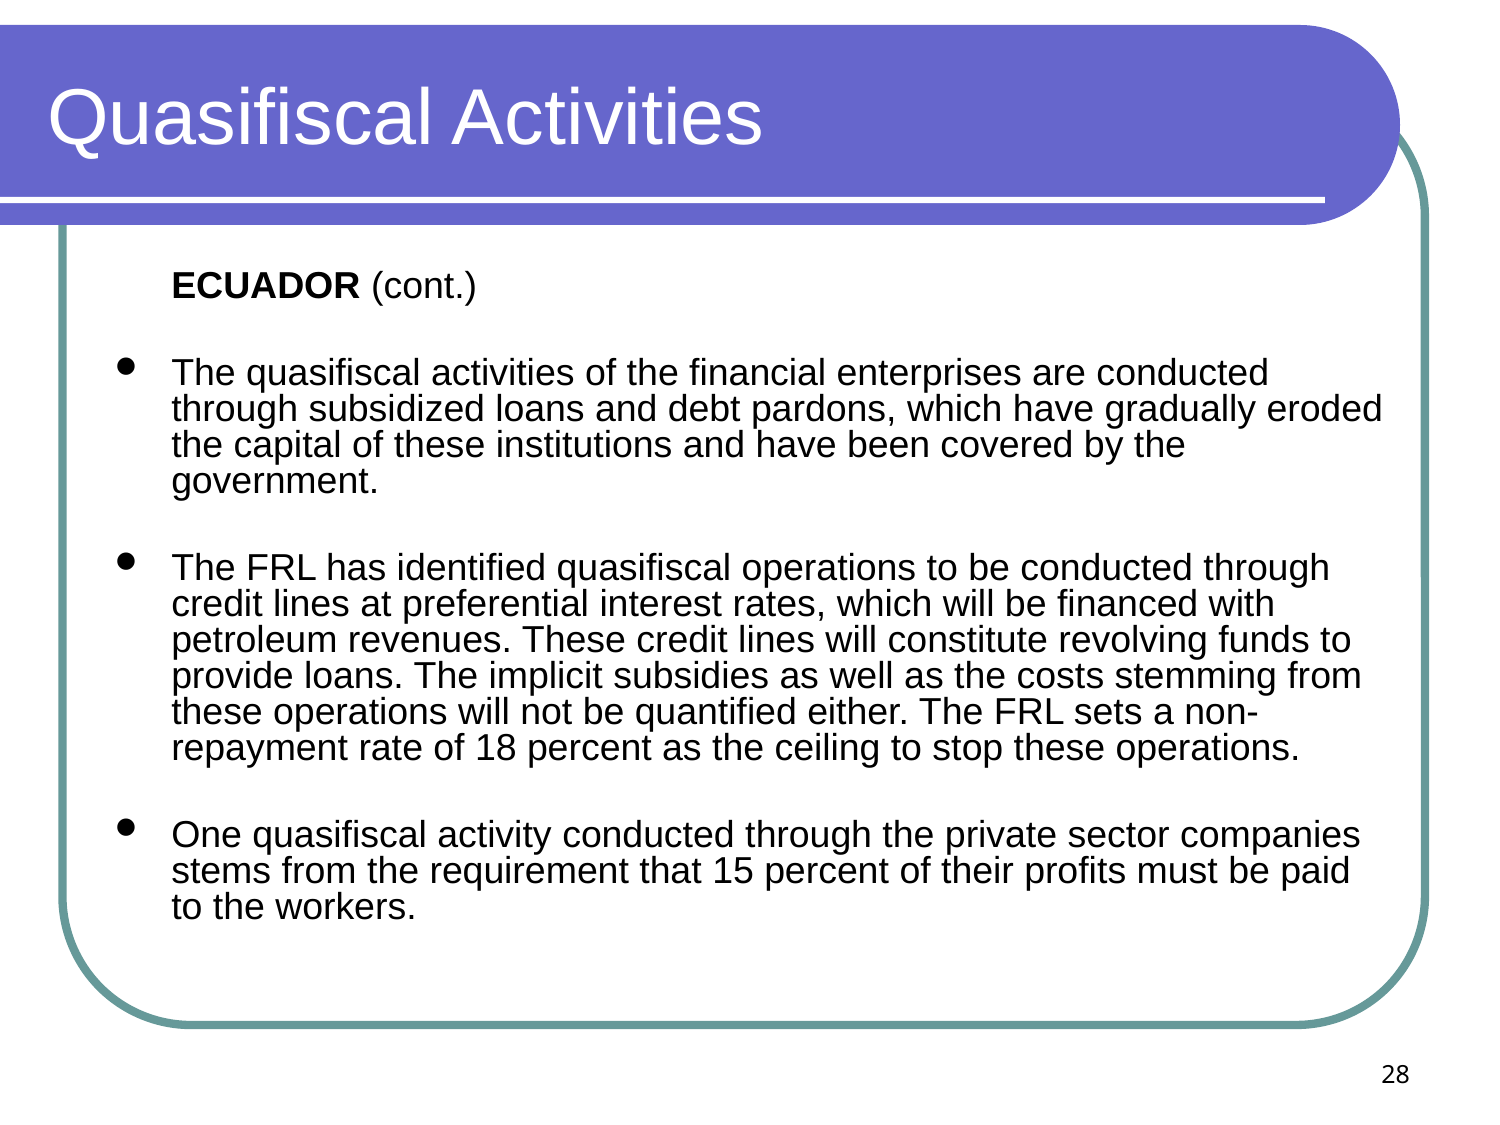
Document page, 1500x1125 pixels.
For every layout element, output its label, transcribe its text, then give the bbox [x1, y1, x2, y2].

slide_number 28 [1074, 1024, 1426, 1101]
list ECUADOR (cont.) The quasifiscal activities of the financial enterprises are conducted through subsidized loans and debt pardons, which have gradually eroded the capital of these institutions and have been covered by the government. The FRL has identified quasifiscal operations to be conducted through credit lines at preferential interest rates, which will be financed with petroleum revenues. These credit lines will constitute revolving funds to provide loans. The implicit subsidies as well as the costs stemming from these operations will not be quantified either. The FRL sets a non-repayment rate of 18 percent as the ceiling to stop these operations. One quasifiscal activity conducted through the private sector companies stems from the requirement that 15 percent of their profits must be paid to the workers. [99, 262, 1401, 988]
title Quasifiscal Activities [31, 37, 1348, 188]
